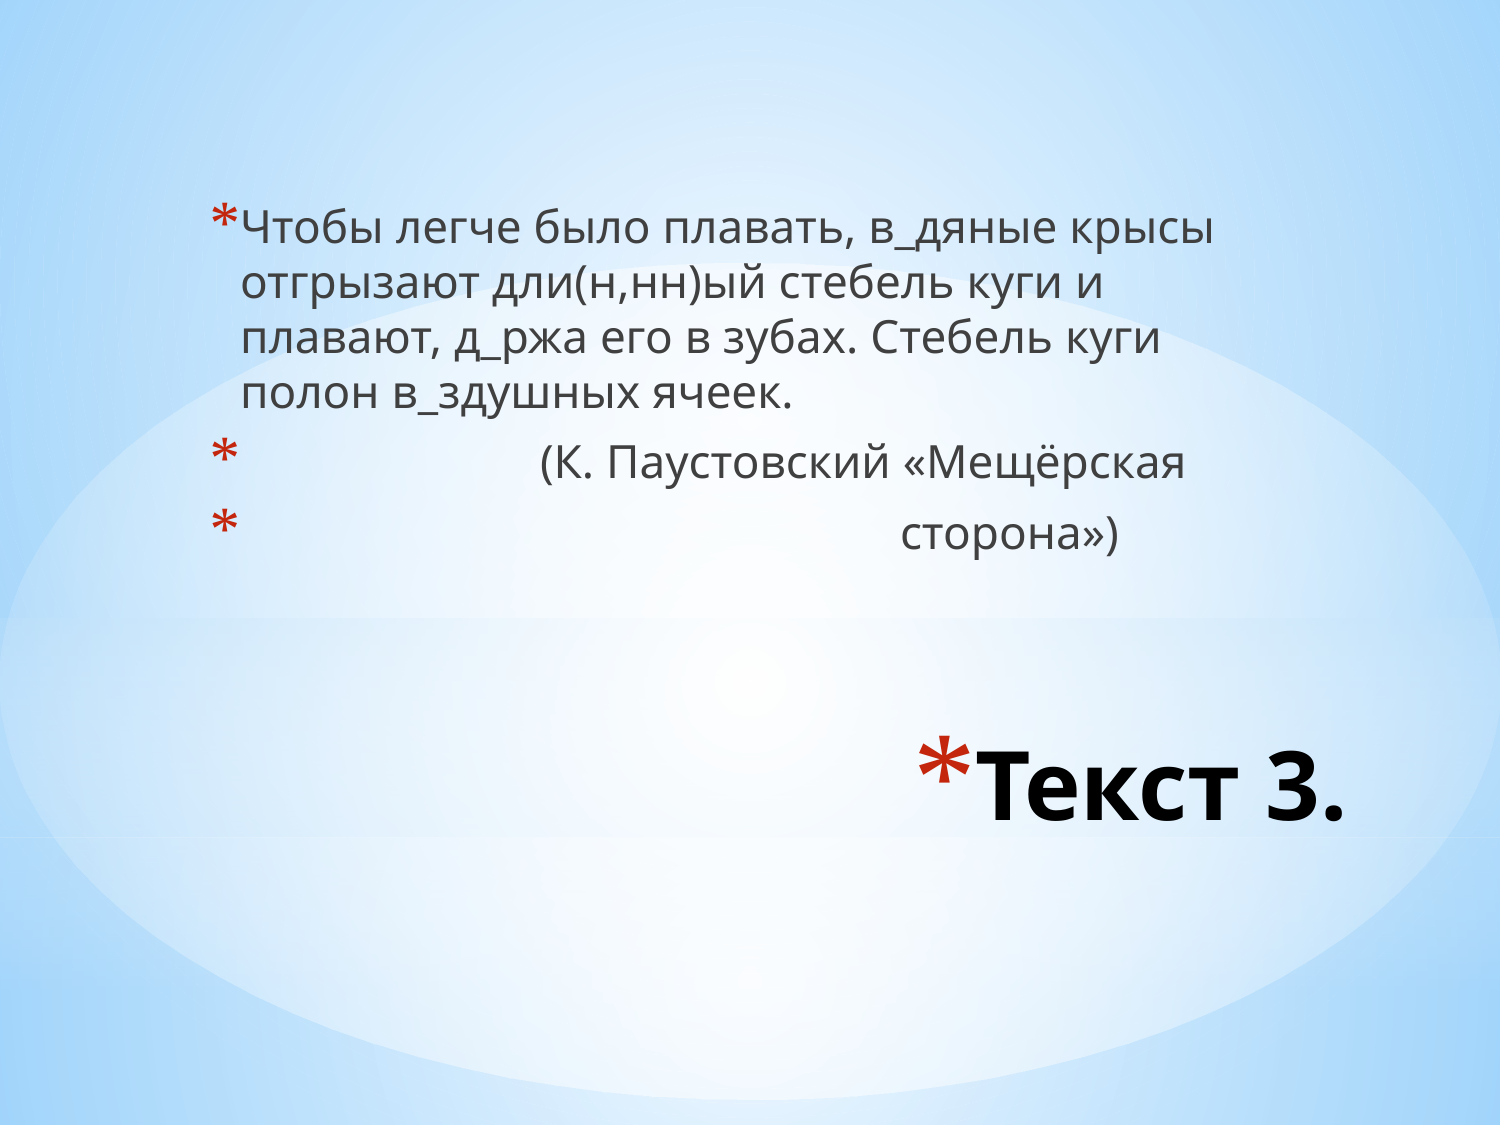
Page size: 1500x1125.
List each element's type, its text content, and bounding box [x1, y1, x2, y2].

list Чтобы легче было плавать, в_дяные крысы отгрызают дли(н,нн)ый стебель куги и плавают, д_ржа его в зубах. Стебель куги полон в_здушных ячеек. (К. Паустовский «Мещёрская сторона») [187, 120, 1238, 690]
title Текст 3. [294, 717, 1363, 905]
